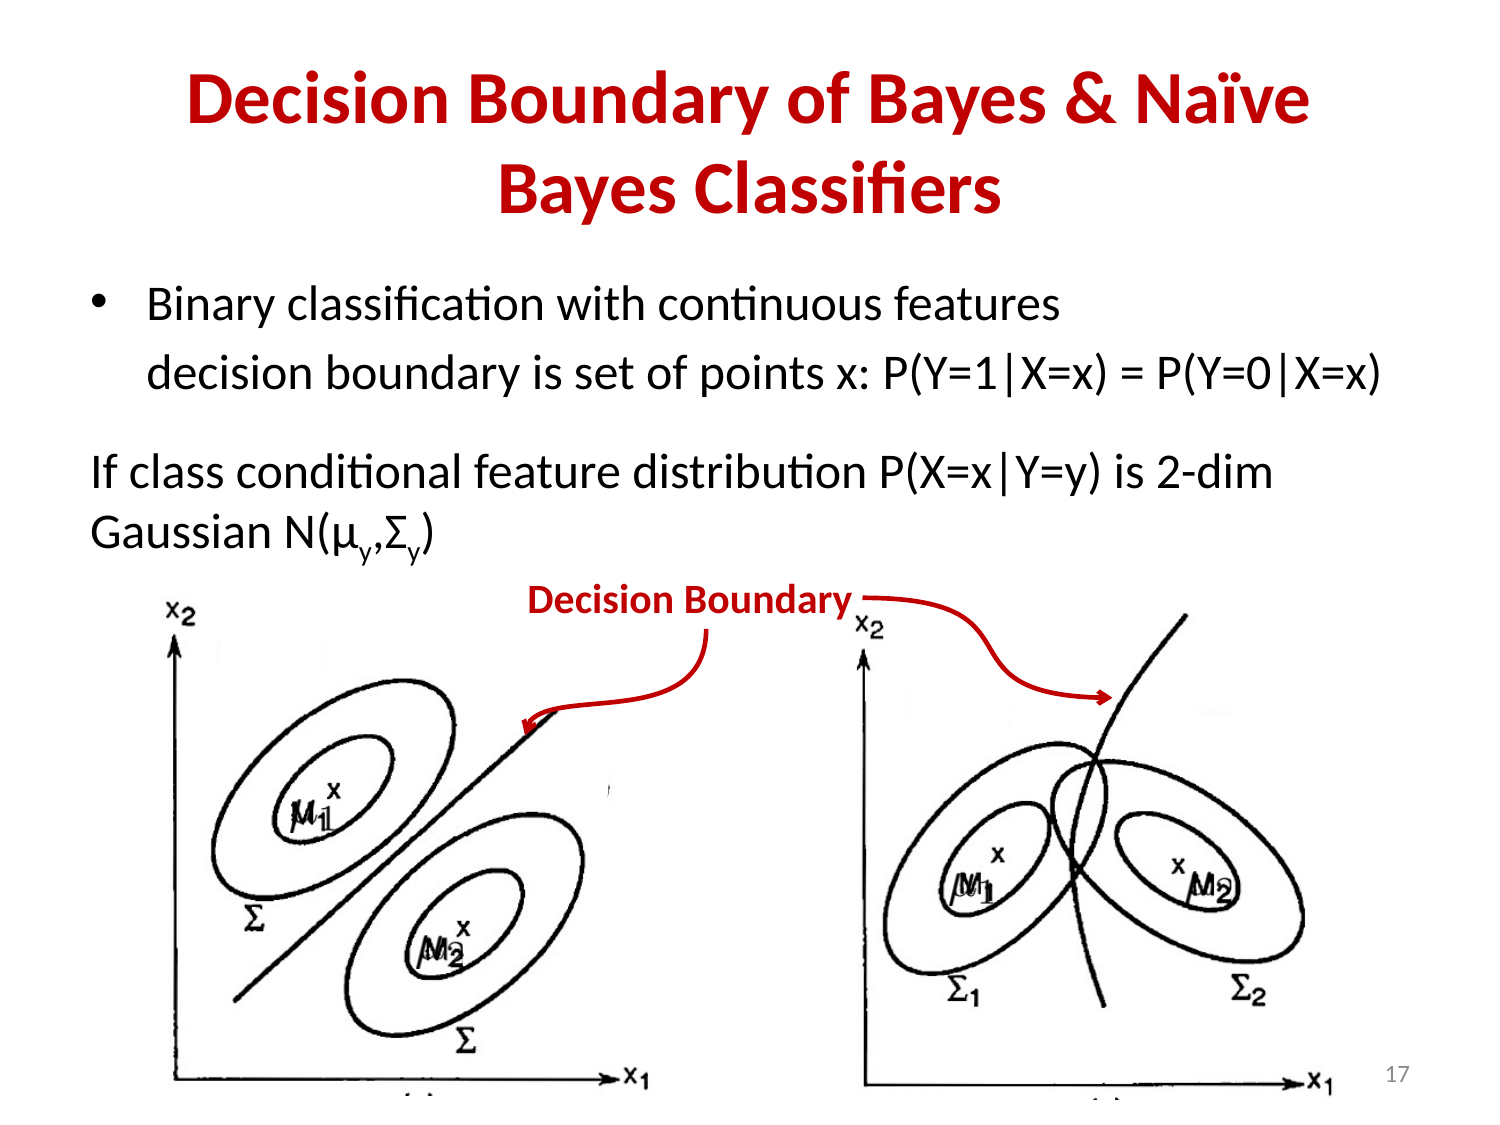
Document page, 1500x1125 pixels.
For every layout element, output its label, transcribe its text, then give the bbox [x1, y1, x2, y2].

text_box Decision Boundary [512, 563, 900, 629]
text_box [862, 597, 1113, 699]
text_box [562, 591, 669, 774]
picture [839, 600, 1338, 1100]
slide_number 17 [1340, 1042, 1425, 1103]
list Binary classification with continuous features decision boundary is set of points x: P(Y=1|X=x) = P(Y=0|X=x) If class conditional feature distribution P(X=x|Y=y) is 2-dim Gaussian N(μy,Σy) [75, 262, 1425, 1005]
title Decision Boundary of Bayes & Naïve Bayes Classifiers [75, 45, 1425, 233]
picture [149, 594, 663, 1096]
